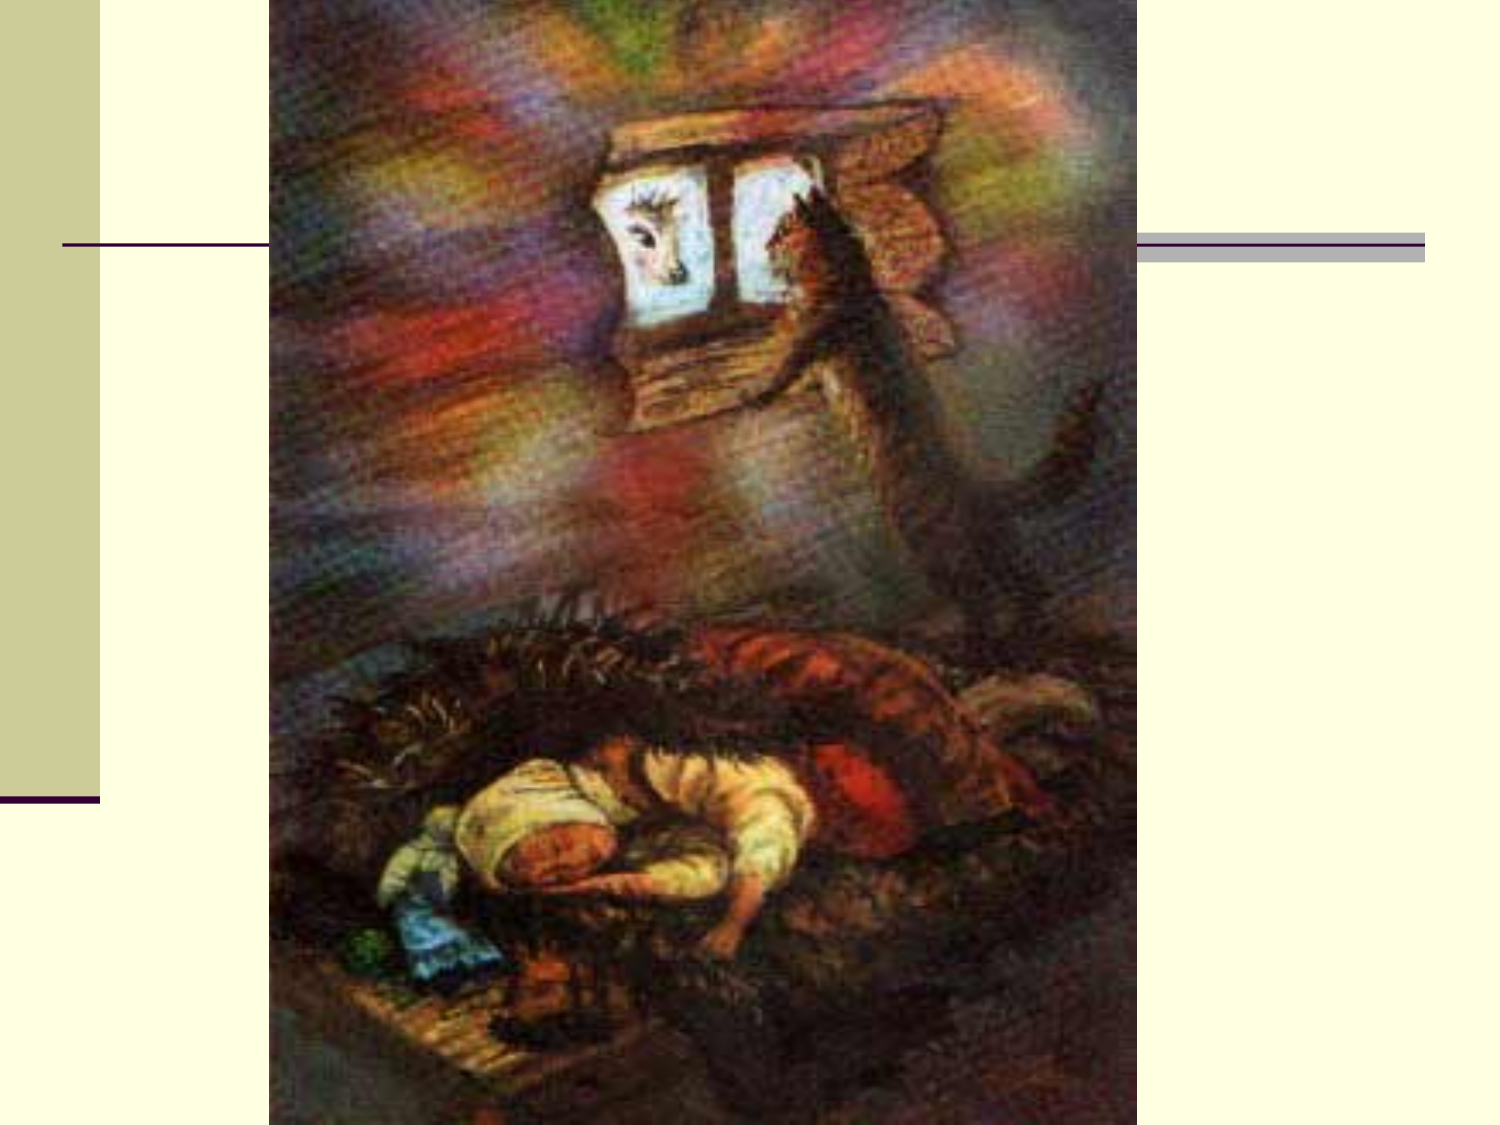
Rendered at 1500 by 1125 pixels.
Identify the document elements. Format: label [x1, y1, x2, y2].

picture [269, 0, 1137, 1125]
